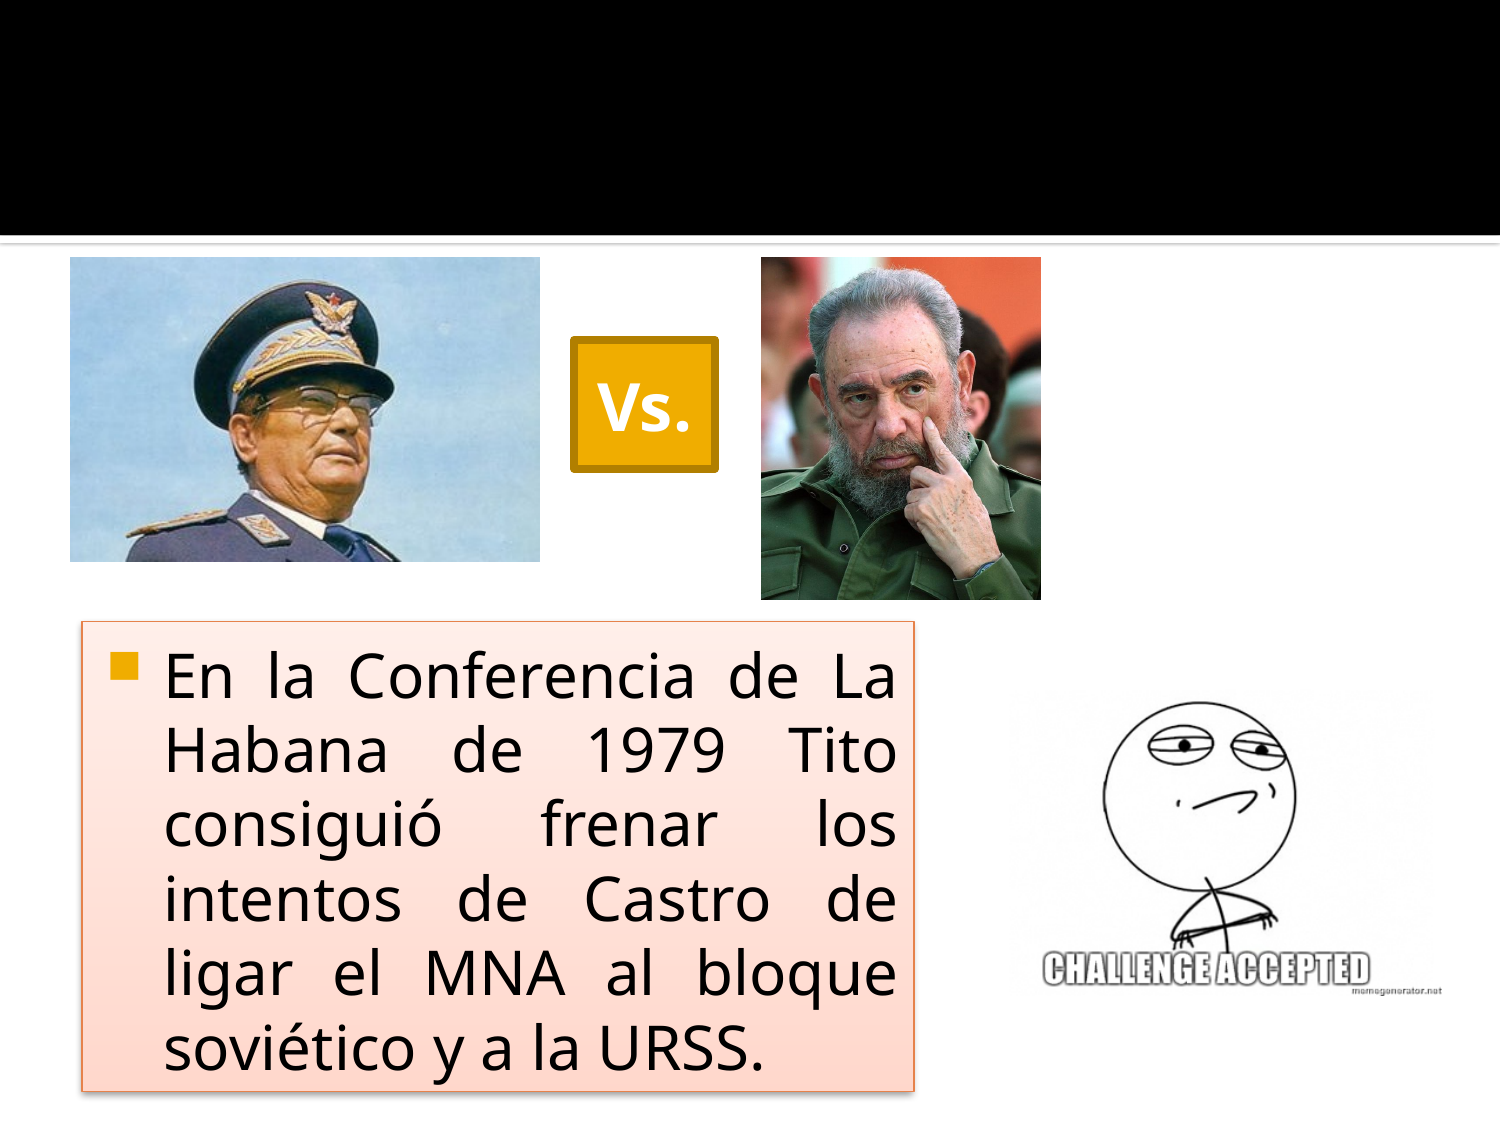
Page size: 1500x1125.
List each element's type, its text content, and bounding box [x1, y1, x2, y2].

text_box Vs. [570, 336, 719, 473]
picture [972, 644, 1442, 997]
picture [70, 257, 540, 562]
picture [761, 257, 1041, 600]
list En la Conferencia de La Habana de 1979 Tito consiguió frenar los intentos de Castro de ligar el MNA al bloque soviético y a la URSS. [81, 621, 915, 1092]
